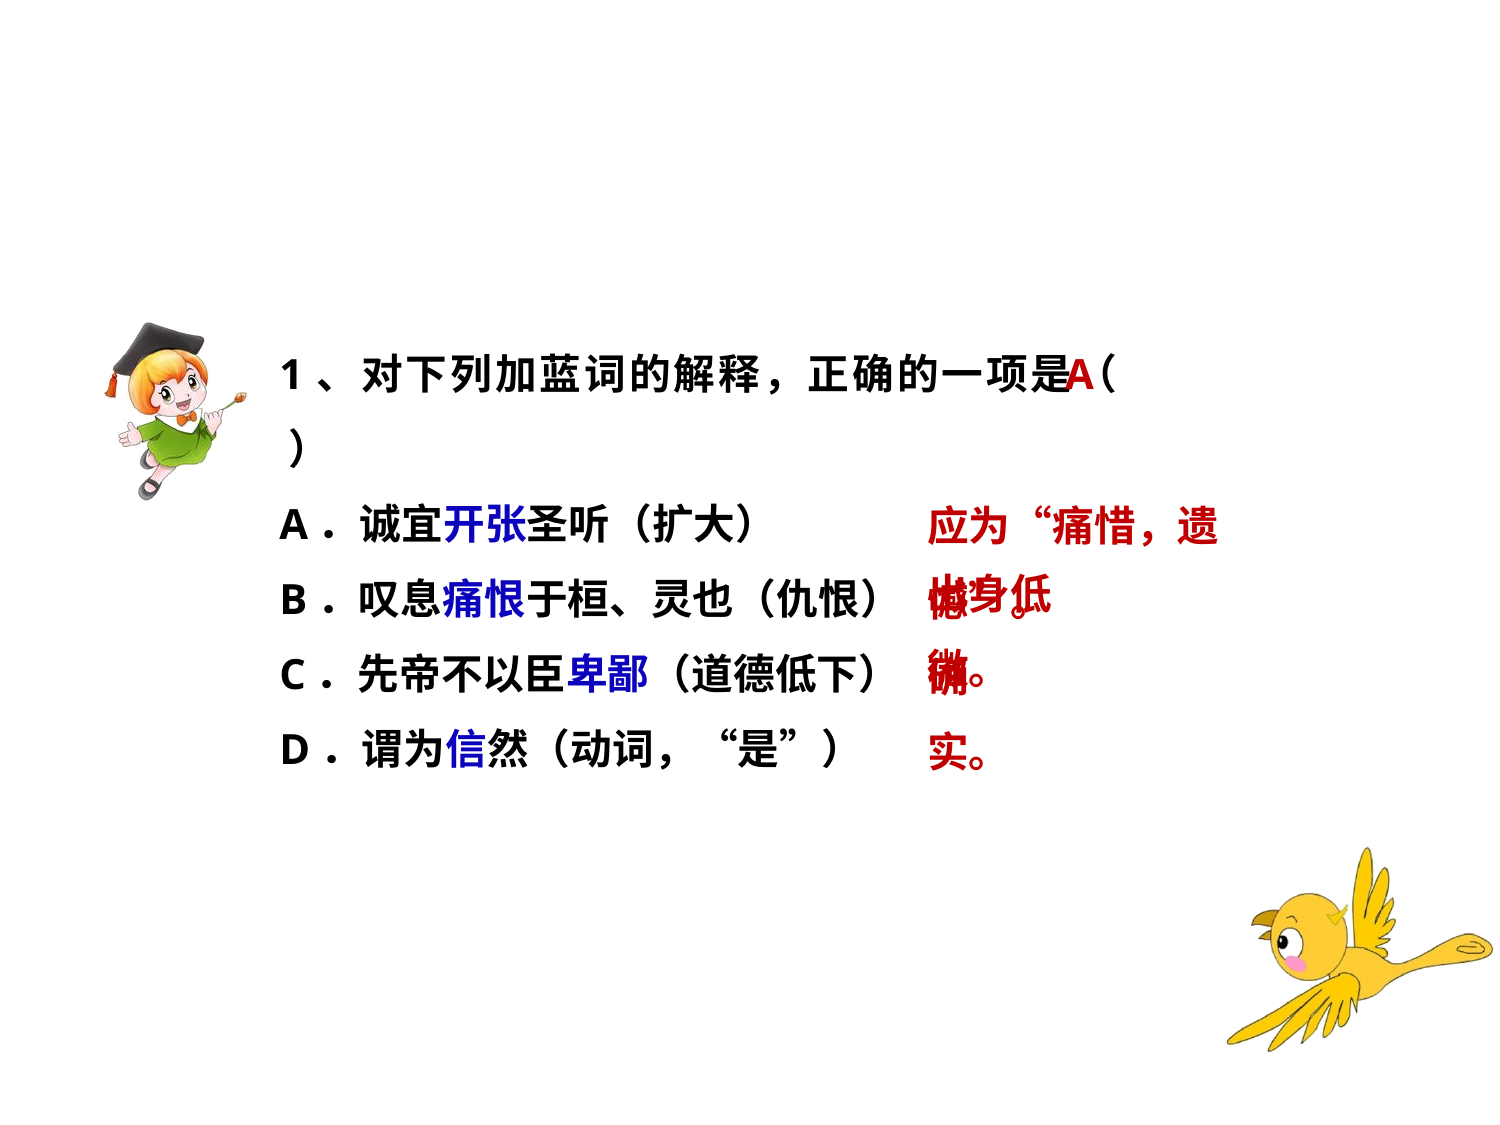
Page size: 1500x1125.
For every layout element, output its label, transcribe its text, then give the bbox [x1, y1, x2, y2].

text_box 应为“痛惜，遗憾”。 [912, 467, 1351, 632]
picture [100, 301, 253, 517]
text_box A [1050, 315, 1110, 406]
text_box 出身低微。 [912, 535, 1139, 701]
text_box 确实。 [912, 618, 1050, 784]
text_box 1、对下列加蓝词的解释，正确的一项是（ ） A．诚宜开张圣听（扩大） B．叹息痛恨于桓、灵也（仇恨） C．先帝不以臣卑鄙（道德低下） D．谓为信然（动词，“是”） [264, 315, 1157, 781]
picture [1216, 840, 1500, 1056]
